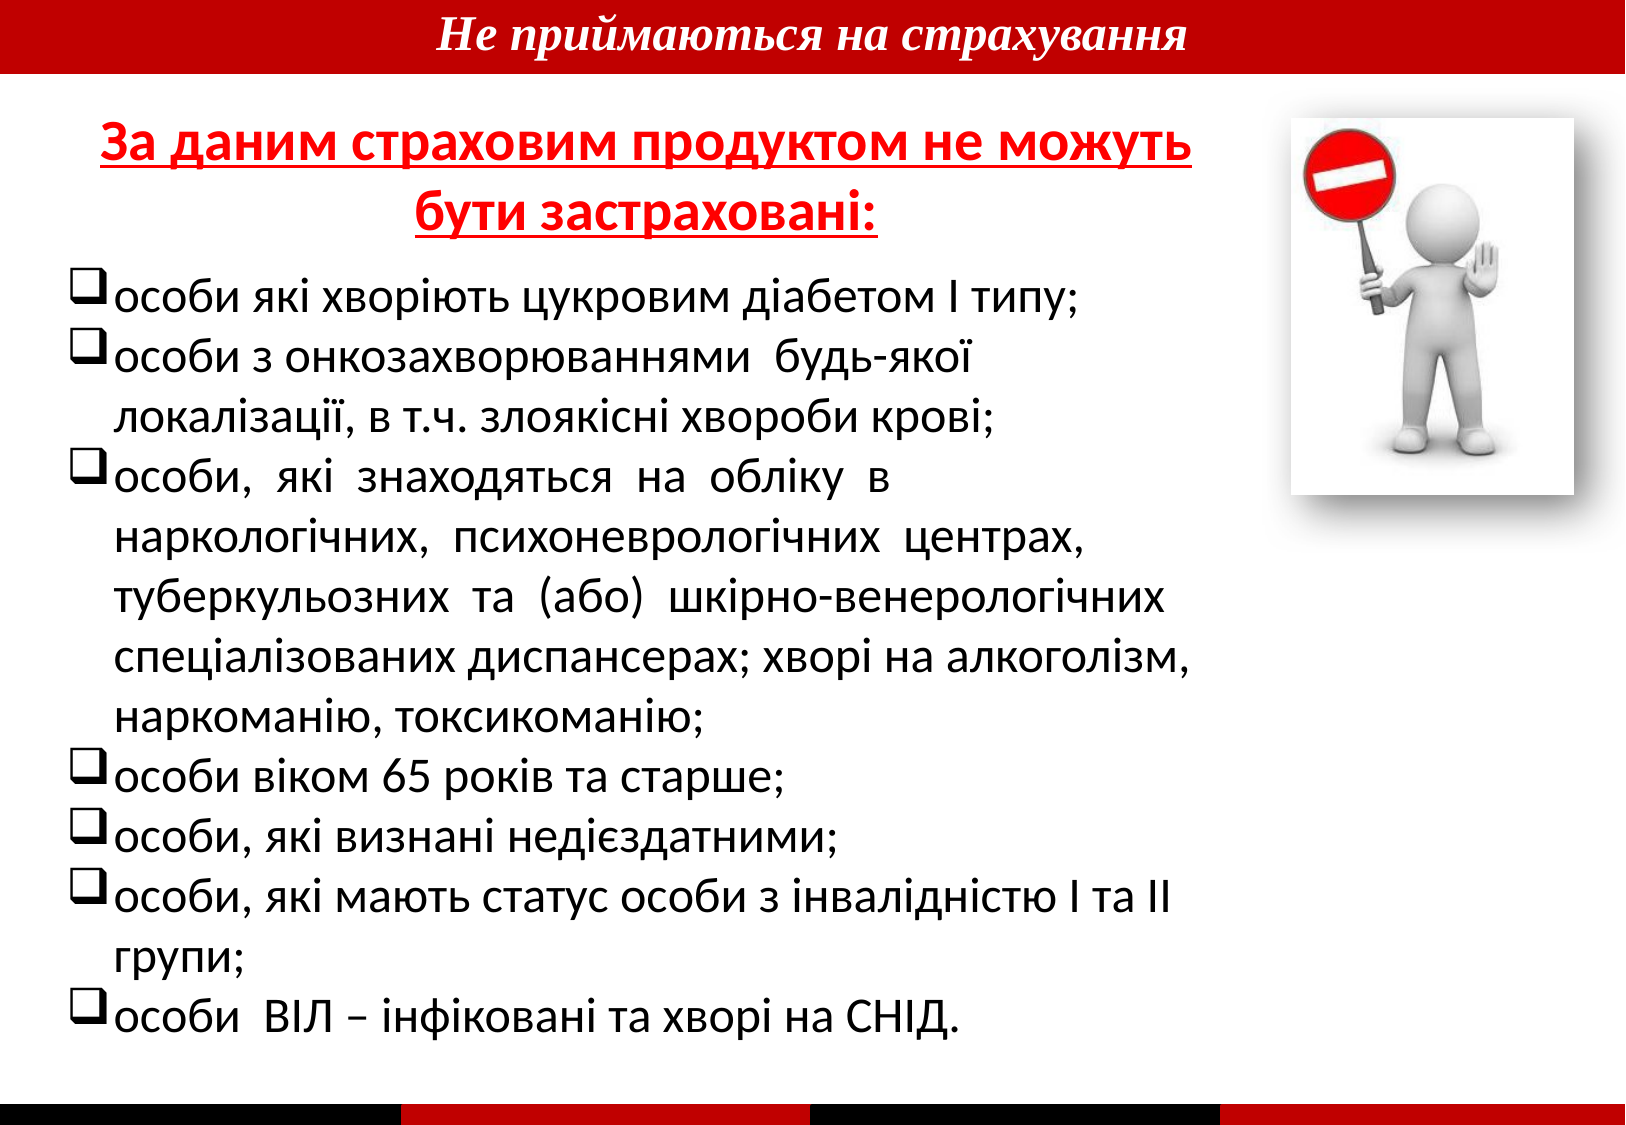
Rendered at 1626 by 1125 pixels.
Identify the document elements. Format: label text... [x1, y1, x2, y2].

text_box [0, 1104, 401, 1125]
text_box Не приймаються на страхування [0, 0, 1625, 74]
text_box [810, 1104, 1220, 1125]
text_box За даним страховим продуктом не можуть бути застраховані: особи які хворіють цукровим діабетом І типу; особи з онкозахворюваннями будь-якої локалізації, в т.ч. злоякісні хвороби крові; особи, які знаходяться на обліку в наркологічних, психоневрологічних центрах, туберкульозних та (або) шкірно-венерологічних спеціалізованих диспансерах; хворі на алкоголізм, наркоманію, токсикоманію; особи віком 65 років та старше; особи, які визнані недієздатними; особи, які мають статус особи з інвалідністю І та ІІ групи; особи ВІЛ – інфіковані та хворі на СНІД. [51, 63, 1241, 1100]
text_box [401, 1104, 810, 1125]
picture [1291, 118, 1574, 496]
text_box [1220, 1104, 1625, 1125]
